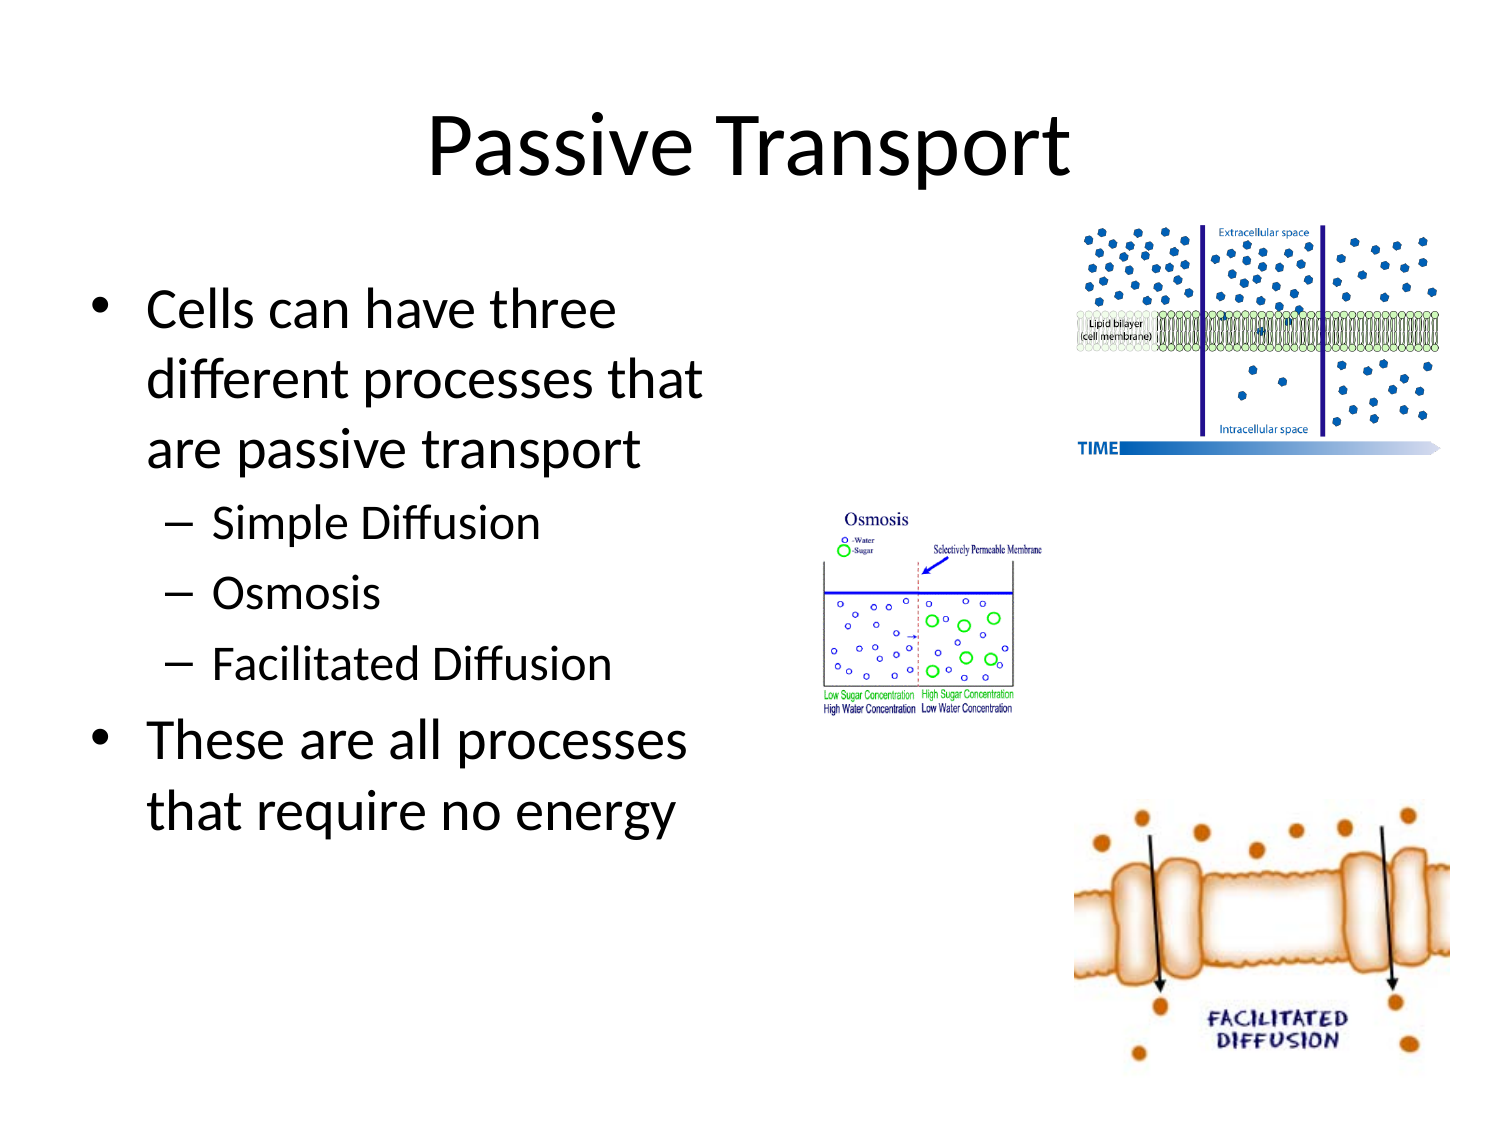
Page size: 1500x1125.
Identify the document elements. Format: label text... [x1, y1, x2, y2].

list Cells can have three different processes that are passive transport Simple Diffusion Osmosis Facilitated Diffusion These are all processes that require no energy [75, 262, 738, 1005]
picture [1074, 224, 1442, 459]
picture [762, 499, 1076, 735]
title Passive Transport [75, 45, 1425, 233]
picture [1074, 799, 1451, 1082]
